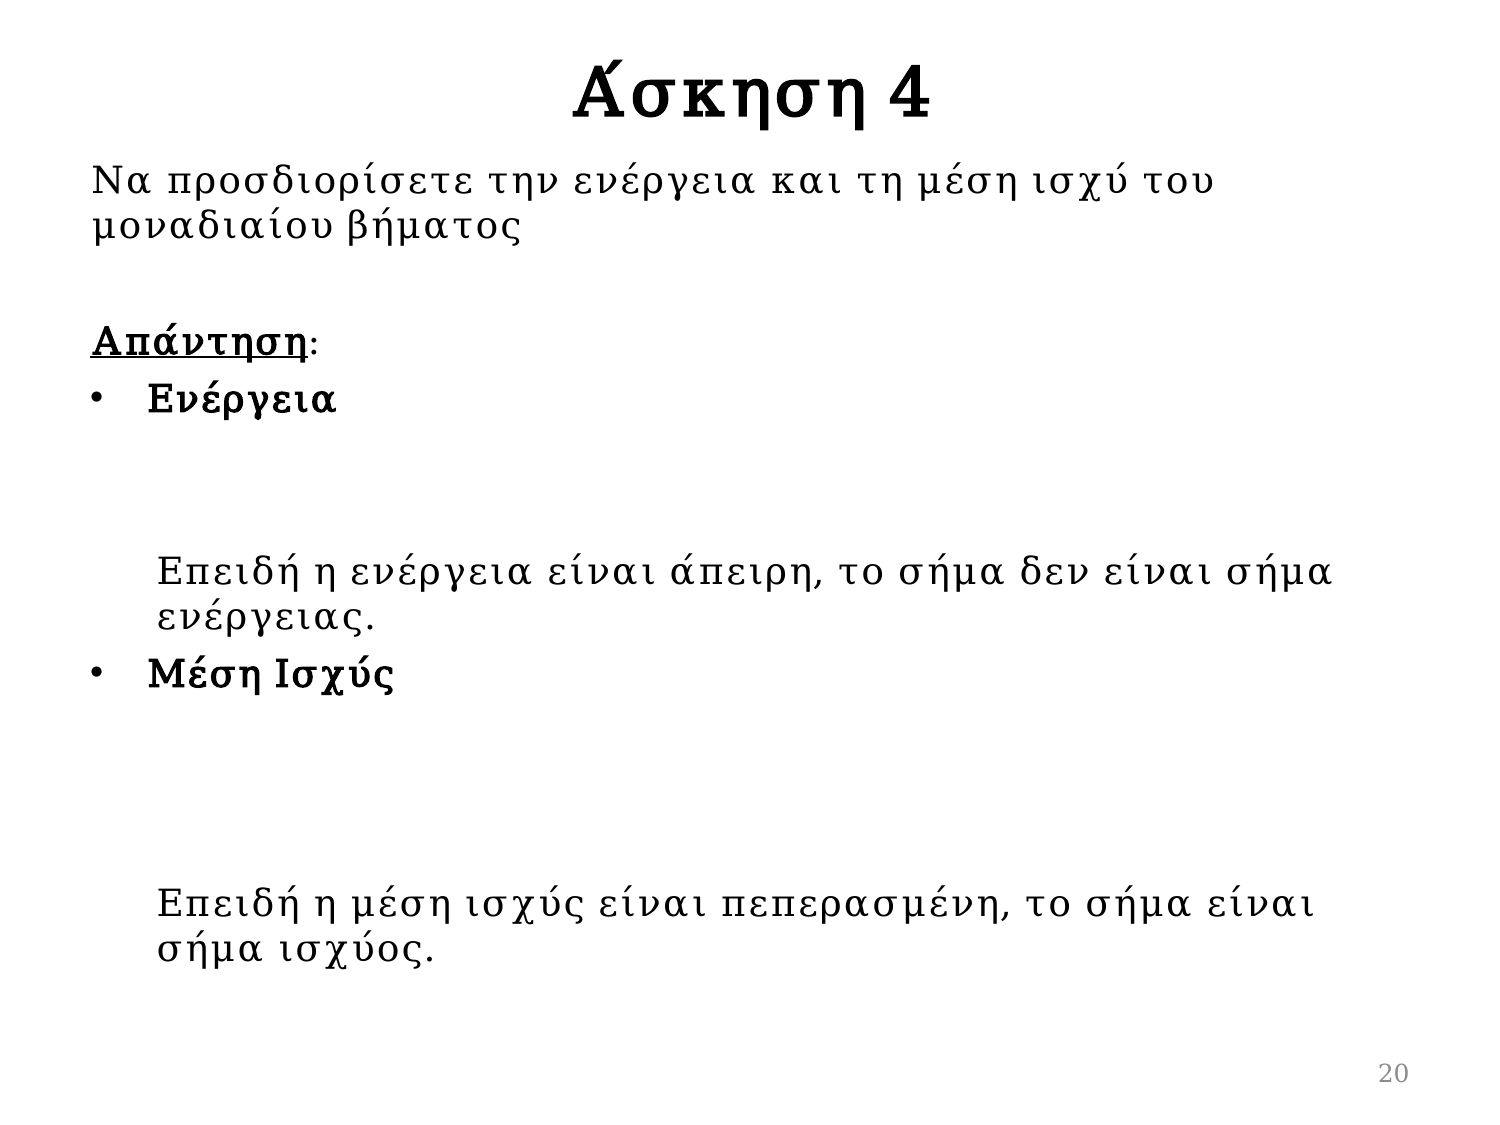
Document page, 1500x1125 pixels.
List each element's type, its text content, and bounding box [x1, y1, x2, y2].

title Άσκηση 4 [75, 19, 1425, 159]
slide_number 20 [1222, 1042, 1425, 1103]
